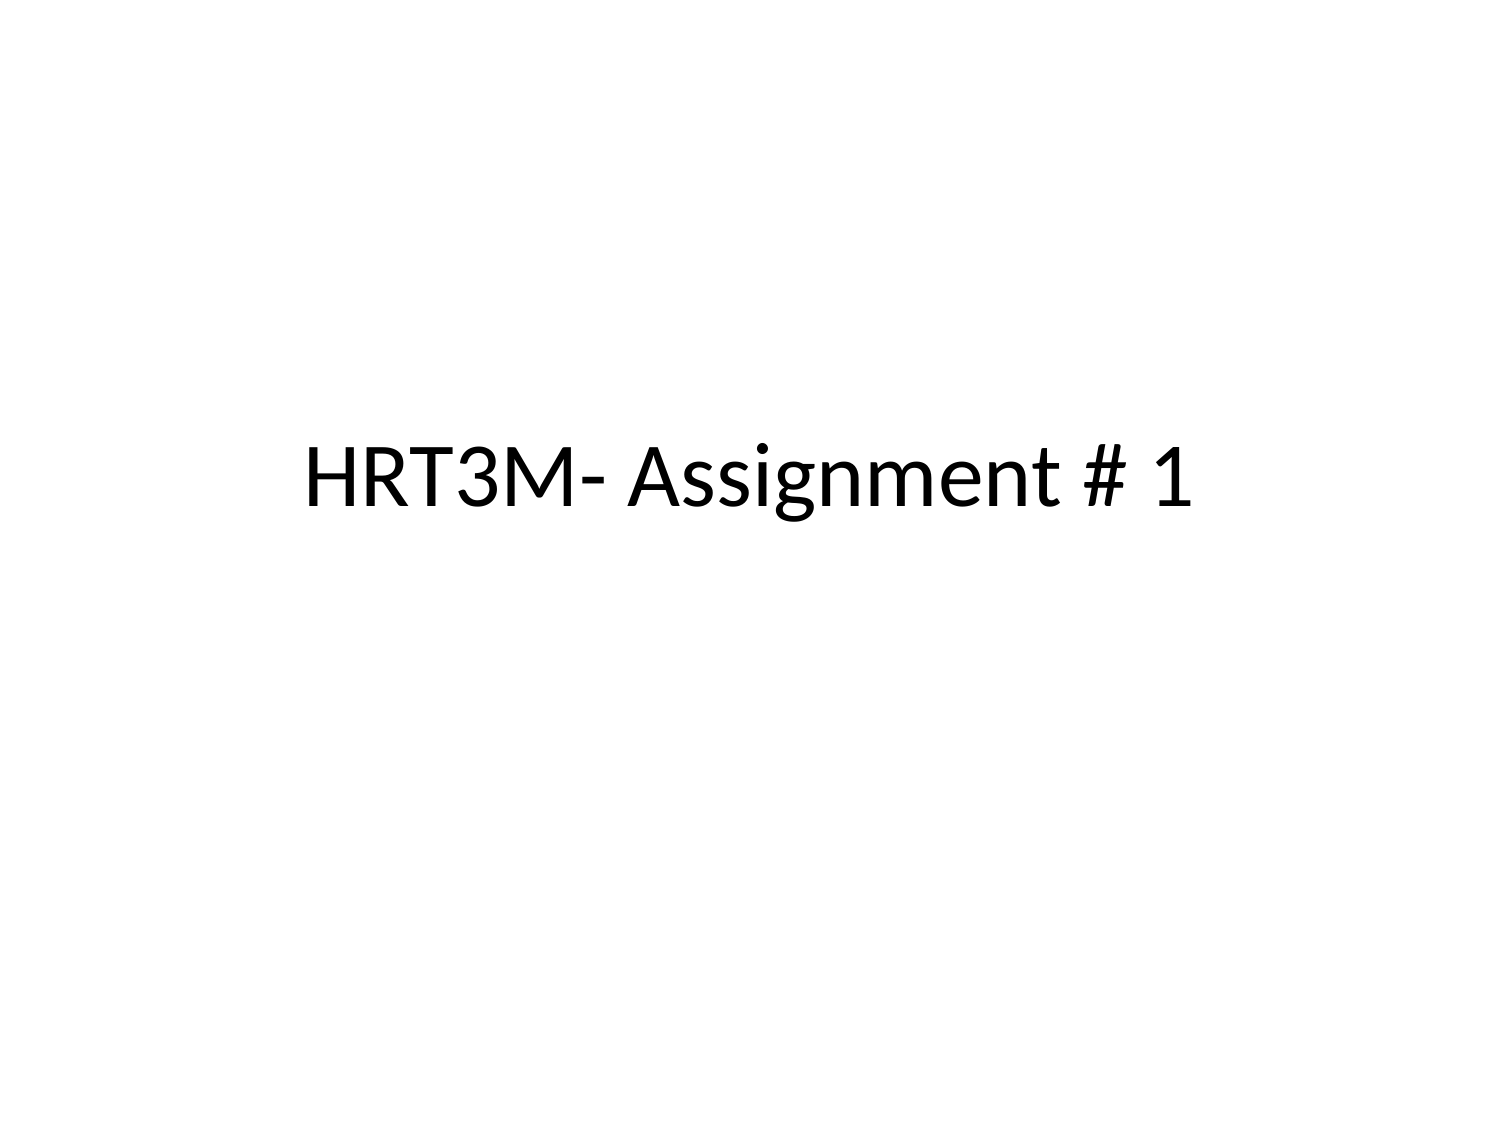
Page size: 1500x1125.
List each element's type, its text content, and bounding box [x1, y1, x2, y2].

title HRT3M- Assignment # 1 [112, 349, 1388, 591]
